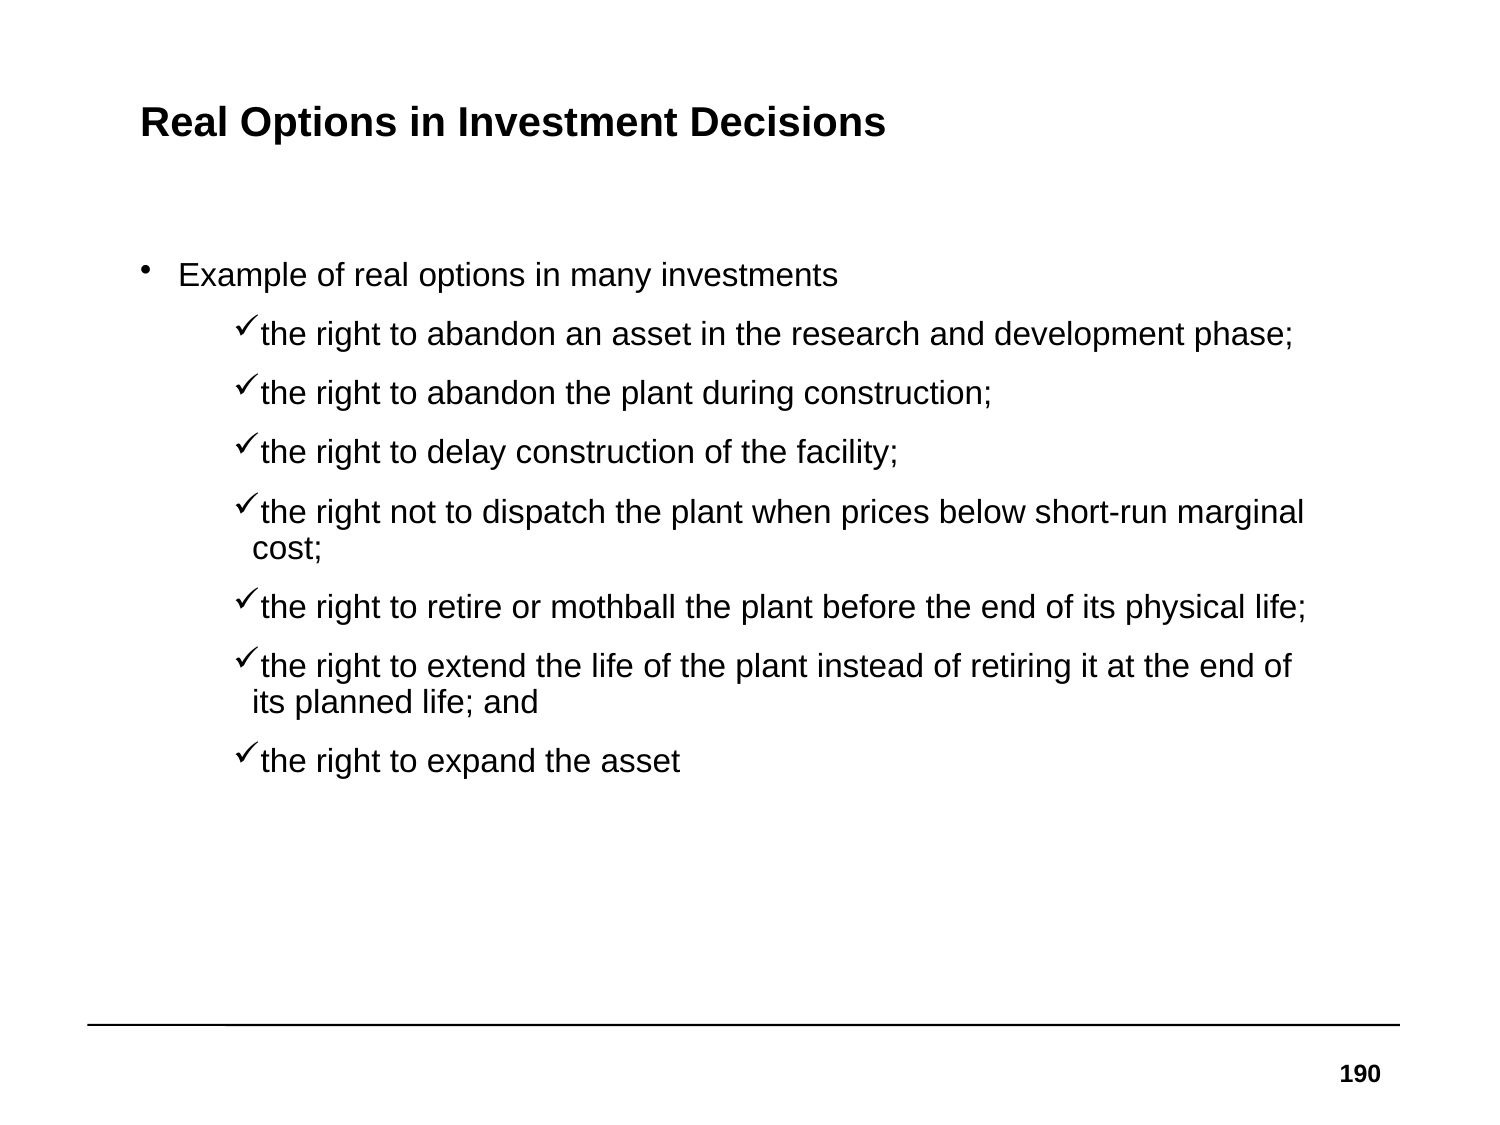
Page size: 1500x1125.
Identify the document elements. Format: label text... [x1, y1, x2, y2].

title Real Options in Investment Decisions [125, 87, 1375, 225]
list Example of real options in many investments the right to abandon an asset in the research and development phase; the right to abandon the plant during construction; the right to delay construction of the facility; the right not to dispatch the plant when prices below short-run marginal cost; the right to retire or mothball the plant before the end of its physical life; the right to extend the life of the plant instead of retiring it at the end of its planned life; and the right to expand the asset [125, 249, 1338, 1000]
